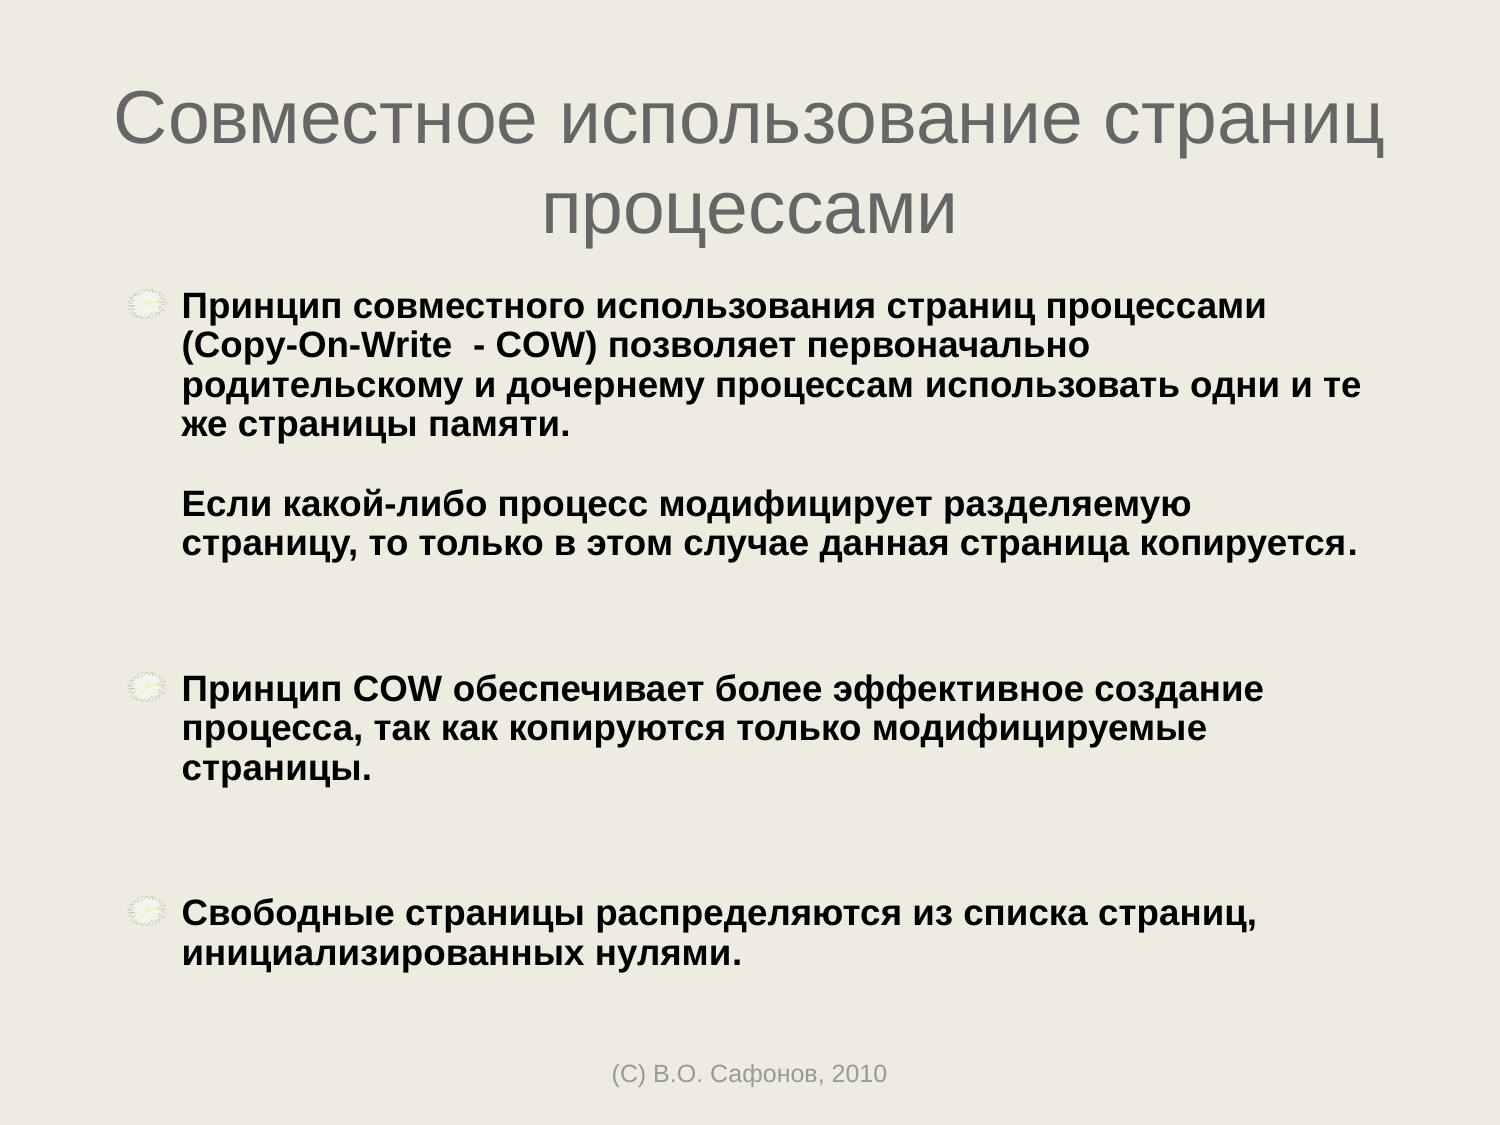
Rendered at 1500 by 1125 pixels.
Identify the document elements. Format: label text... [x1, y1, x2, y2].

picture [127, 672, 167, 702]
list Принцип совместного использования страниц процессами (Copy-On-Write - COW) позволяет первоначально родительскому и дочернему процессам использовать одни и те же страницы памяти. Если какой-либо процесс модифицирует разделяемую страницу, то только в этом случае данная страница копируется. Принцип COW обеспечивает более эффективное создание процесса, так как копируются только модифицируемые страницы. Свободные страницы распределяются из списка страниц, инициализированных нулями. [112, 278, 1388, 1017]
title Совместное использование страниц процессами [74, 49, 1426, 268]
picture [127, 896, 167, 926]
picture [127, 289, 167, 319]
footer (C) В.О. Сафонов, 2010 [512, 1042, 988, 1103]
